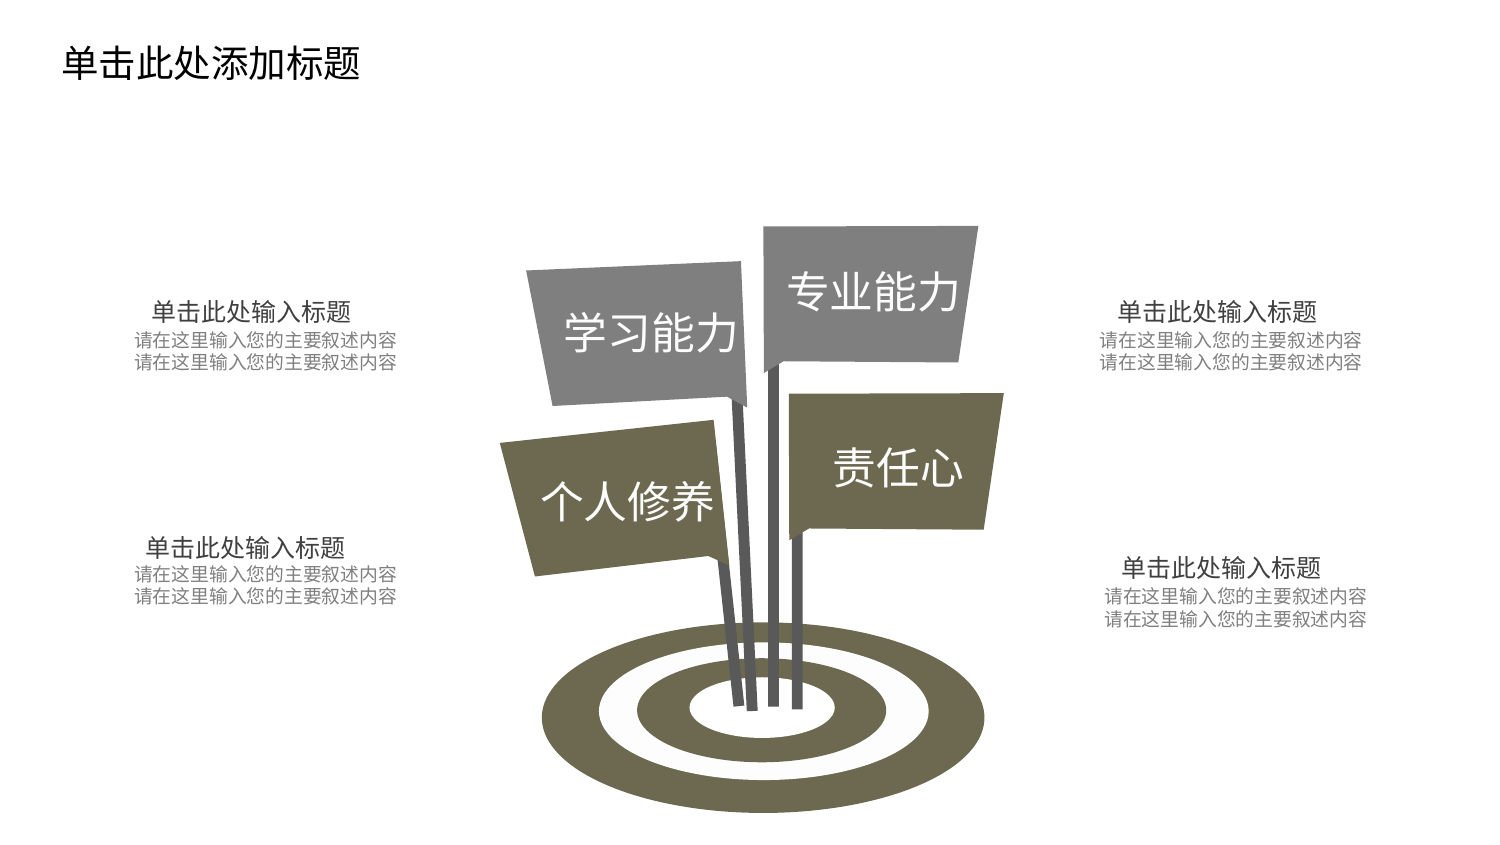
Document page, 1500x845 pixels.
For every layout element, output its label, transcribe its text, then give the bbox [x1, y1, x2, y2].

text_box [785, 388, 1008, 710]
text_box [525, 260, 756, 712]
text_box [760, 221, 982, 707]
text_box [503, 426, 732, 708]
text_box 单击此处输入标题 请在这里输入您的主要叙述内容 请在这里输入您的主要叙述内容 [1093, 534, 1379, 696]
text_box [541, 716, 985, 814]
text_box 单击此处输入标题 请在这里输入您的主要叙述内容 请在这里输入您的主要叙述内容 [1088, 277, 1374, 440]
text_box 单击此处输入标题 请在这里输入您的主要叙述内容 请在这里输入您的主要叙述内容 [122, 527, 409, 681]
text_box 单击此处输入标题 请在这里输入您的主要叙述内容 请在这里输入您的主要叙述内容 [122, 278, 409, 440]
